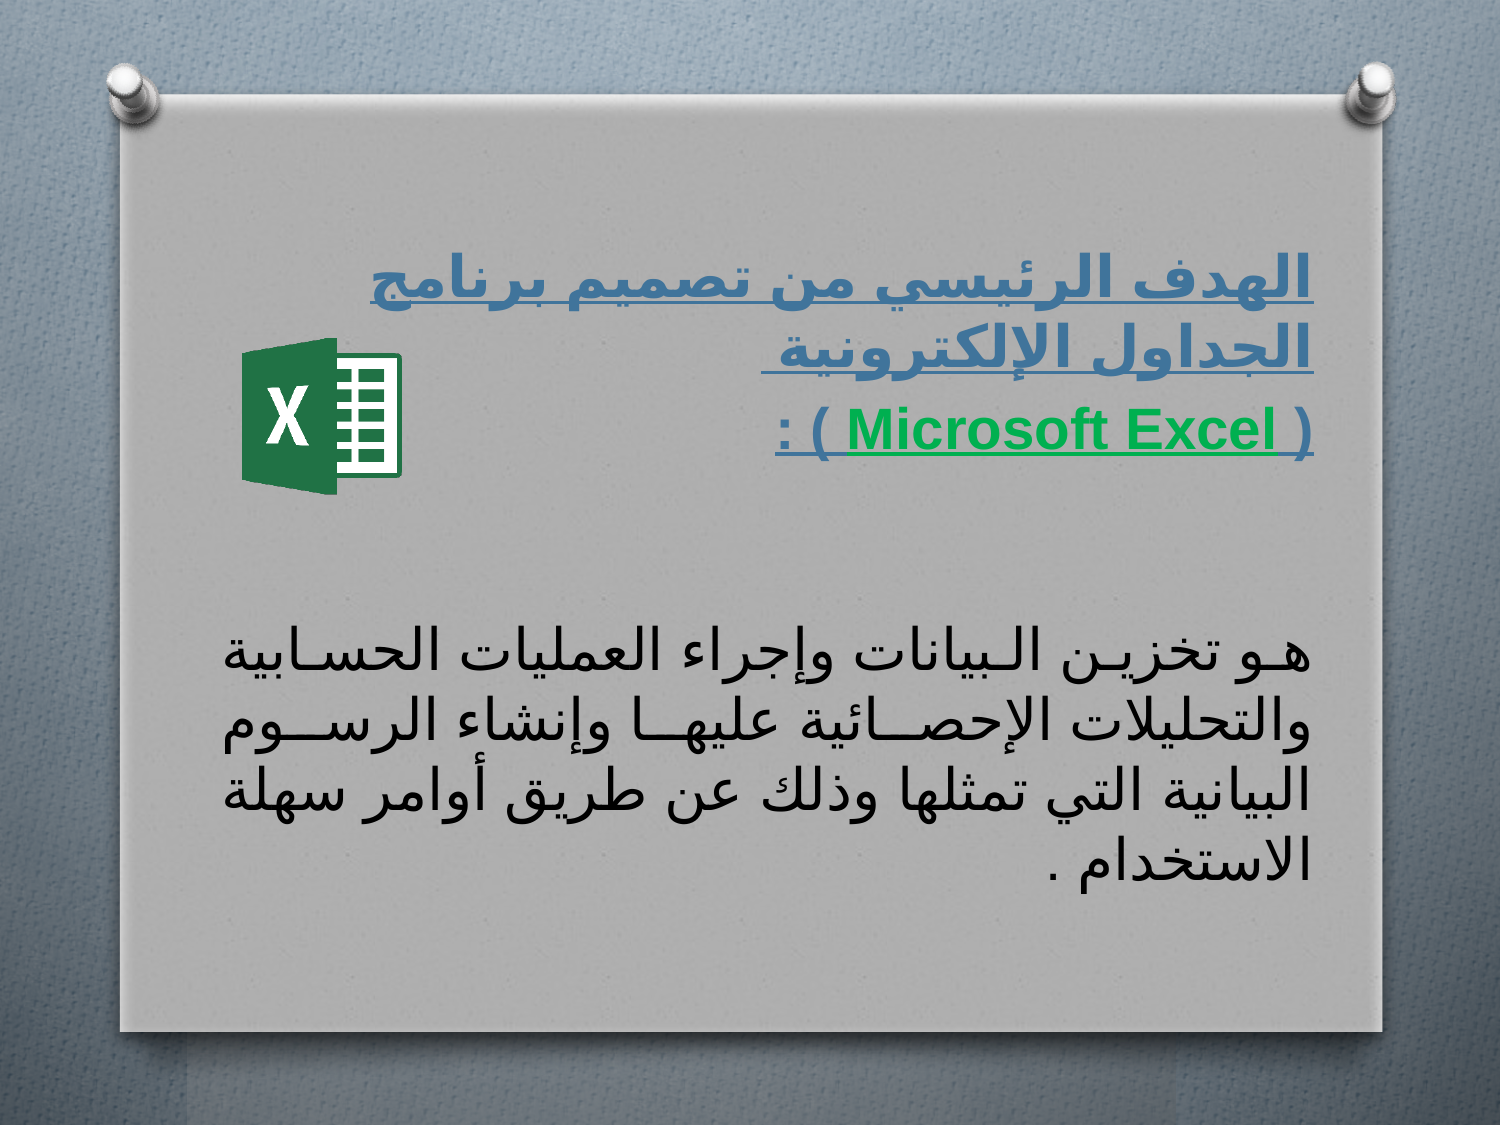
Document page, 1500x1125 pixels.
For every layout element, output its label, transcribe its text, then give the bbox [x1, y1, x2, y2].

picture [1317, 35, 1439, 156]
picture [75, 29, 198, 153]
picture [241, 337, 402, 496]
list الهدف الرئيسي من تصميم برنامج الجداول الإلكترونية ( Microsoft Excel ) : هو تخزين البيانات وإجراء العمليات الحسابية والتحليلات الإحصائية عليها وإنشاء الرسوم البيانية التي تمثلها وذلك عن طريق أوامر سهلة الاستخدام . [206, 231, 1329, 939]
